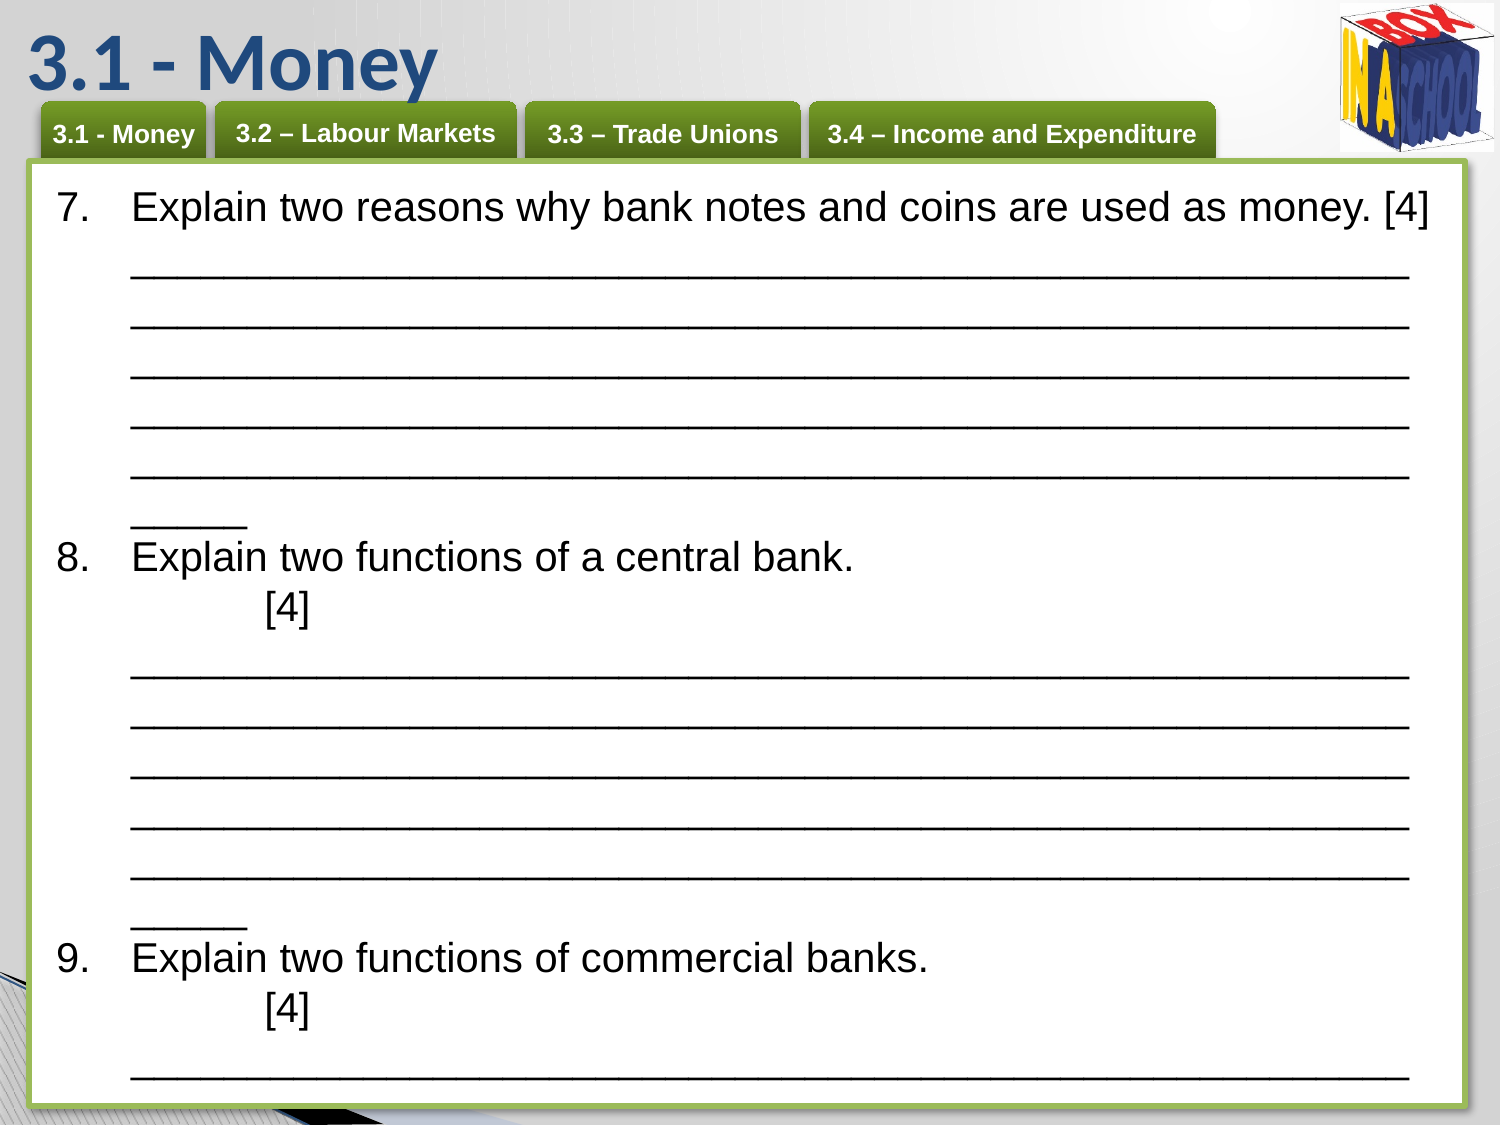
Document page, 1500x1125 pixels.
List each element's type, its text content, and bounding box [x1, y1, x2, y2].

title 3.1 - Money [11, 11, 1465, 102]
picture [1340, 3, 1495, 152]
text_box Explain two reasons why bank notes and coins are used as money. [4] ________________________________________________________________________________________________________________________________________________________________________________________________________________________________________________________________________________________ Explain two functions of a central bank. [4] ________________________________________________________________________________________________________________________________________________________________________________________________________________________________________________________________________________________ Explain two functions of commercial banks. [4] ________________________________________________________________________________________________________________________________________________________________________________________________________________________________________________________________________________________ [41, 172, 1447, 1125]
